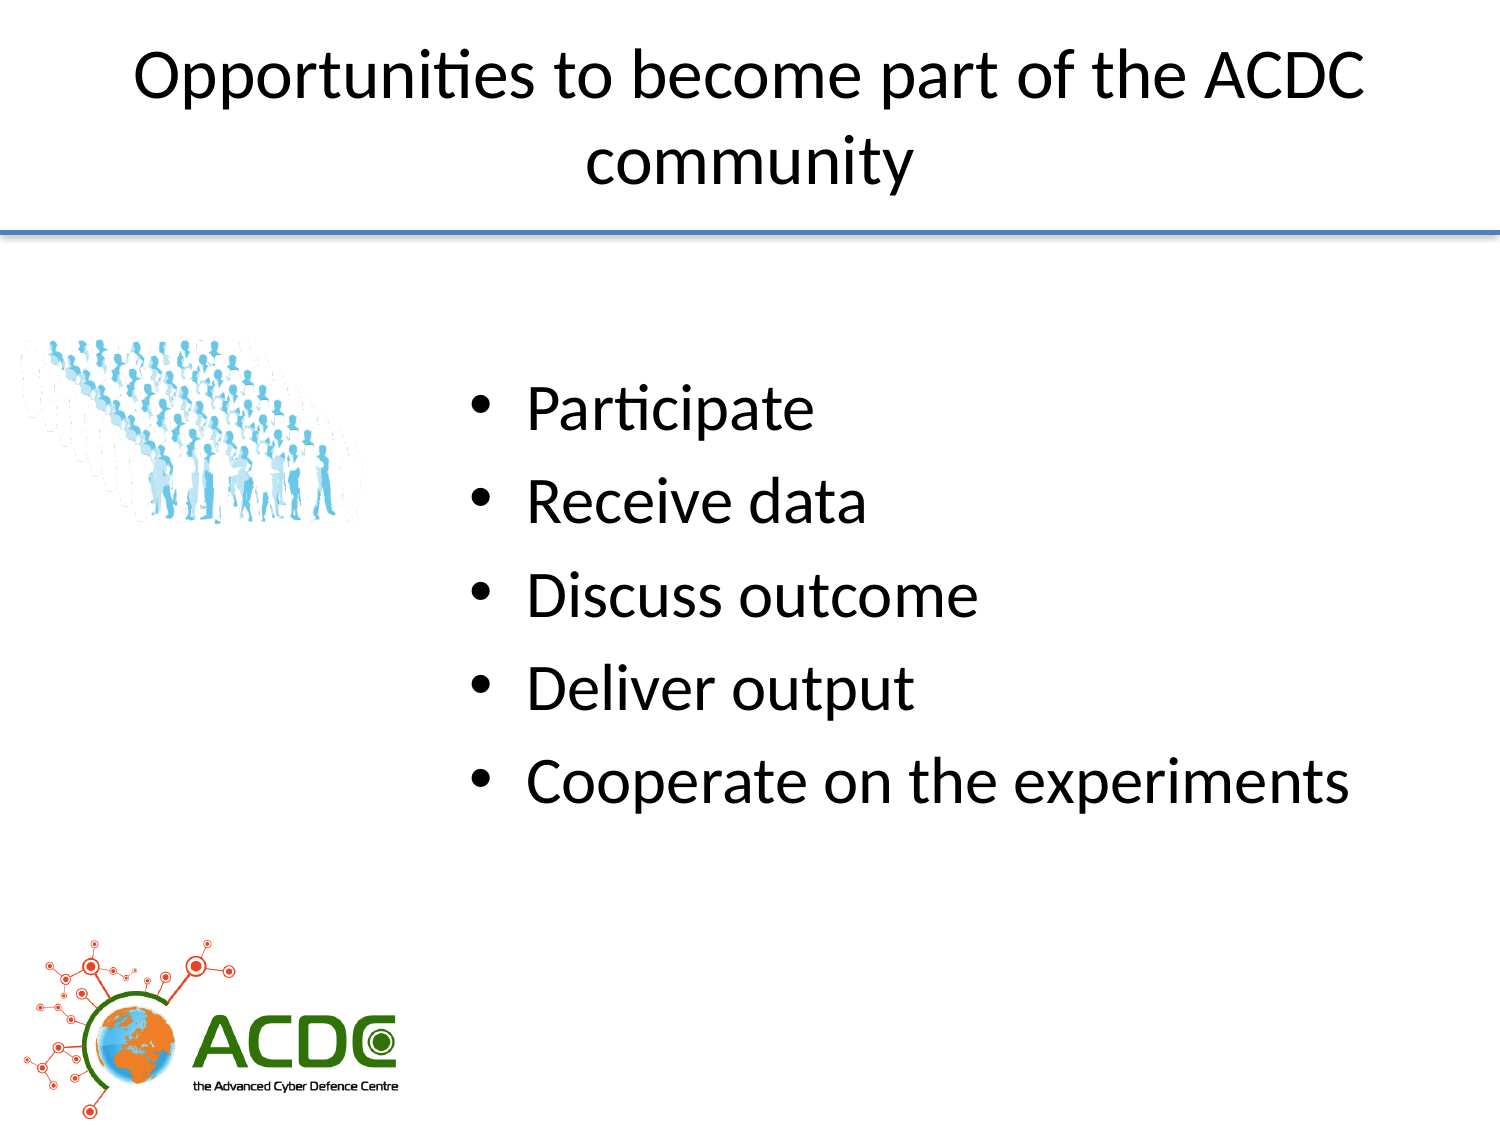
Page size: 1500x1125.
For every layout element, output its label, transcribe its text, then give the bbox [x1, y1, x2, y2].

picture [0, 934, 431, 1125]
list Participate Receive data Discuss outcome Deliver output Cooperate on the experiments [454, 262, 1425, 1005]
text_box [17, 337, 365, 525]
title Opportunities to become part of the ACDC community [75, 19, 1425, 207]
